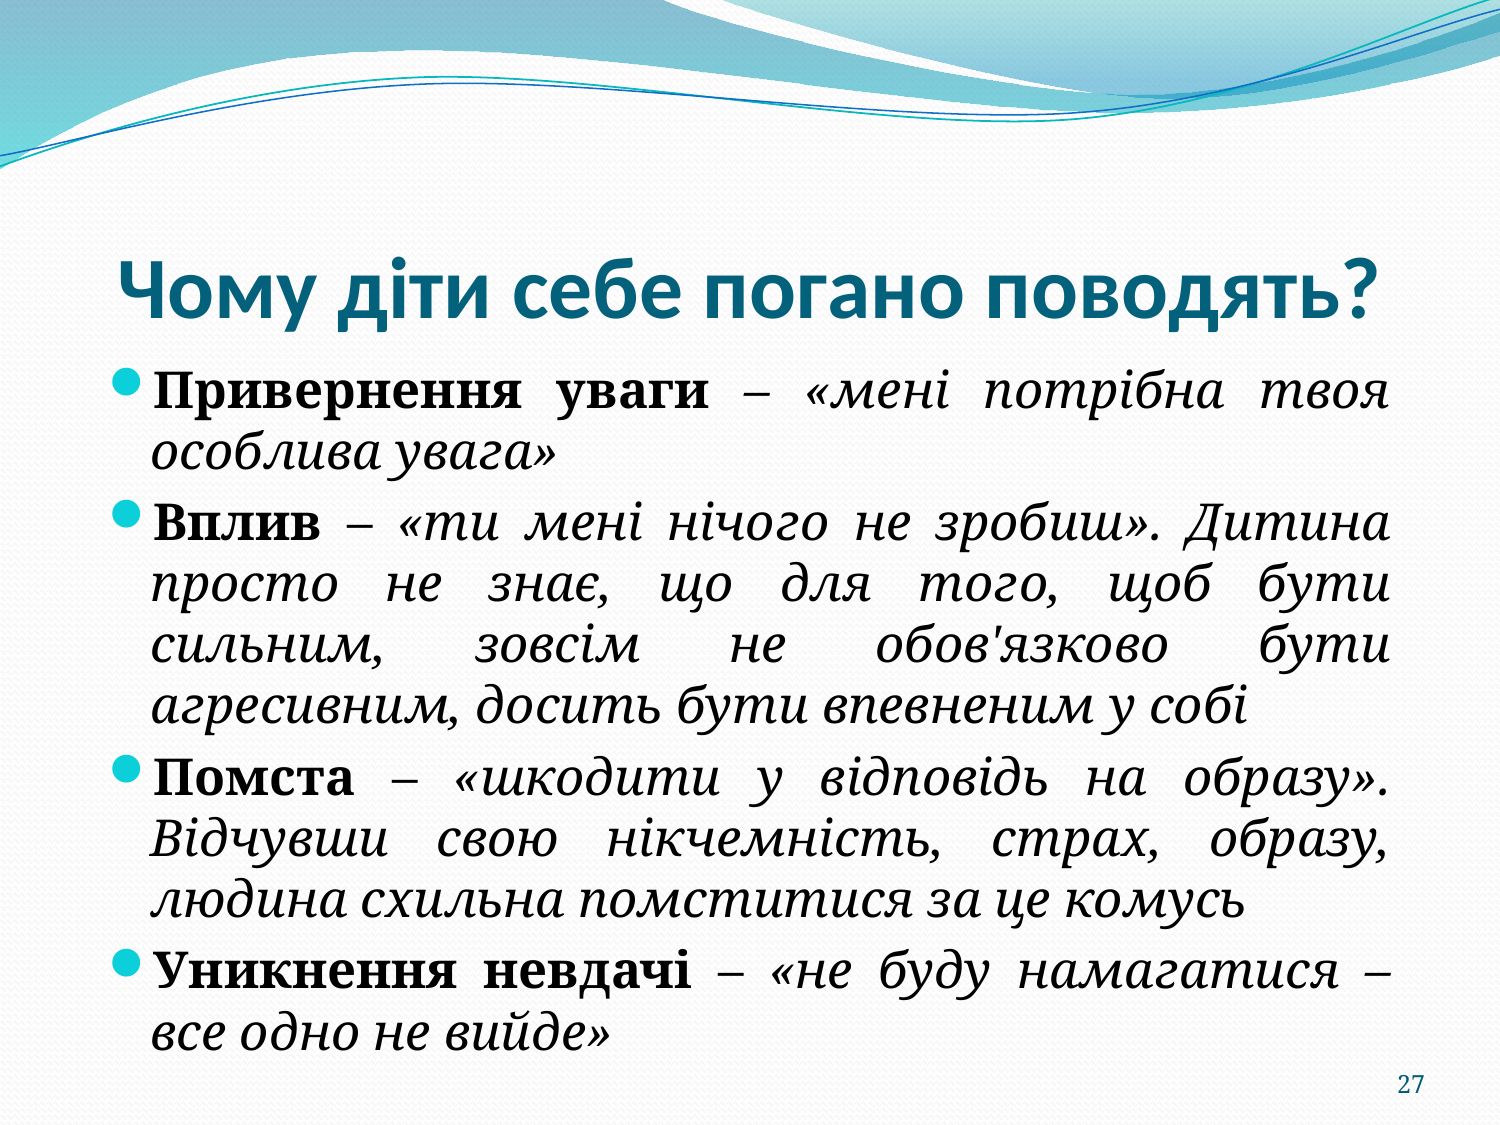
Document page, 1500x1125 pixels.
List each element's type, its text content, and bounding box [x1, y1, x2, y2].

list Привернення уваги – «мені потрібна твоя особлива увага» Вплив – «ти мені нічого не зробиш». Дитина просто не знає, що для того, щоб бути сильним, зовсім не обов'язково бути агресивним, досить бути впевненим у собі Помста – «шкодити у відповідь на образу». Відчувши свою нікчемність, страх, образу, людина схильна помститися за це комусь Уникнення невдачі – «не буду намагатися – все одно не вийде» [93, 349, 1407, 1070]
title Чому діти себе погано поводять? [75, 149, 1425, 337]
slide_number 27 [1299, 1042, 1425, 1103]
